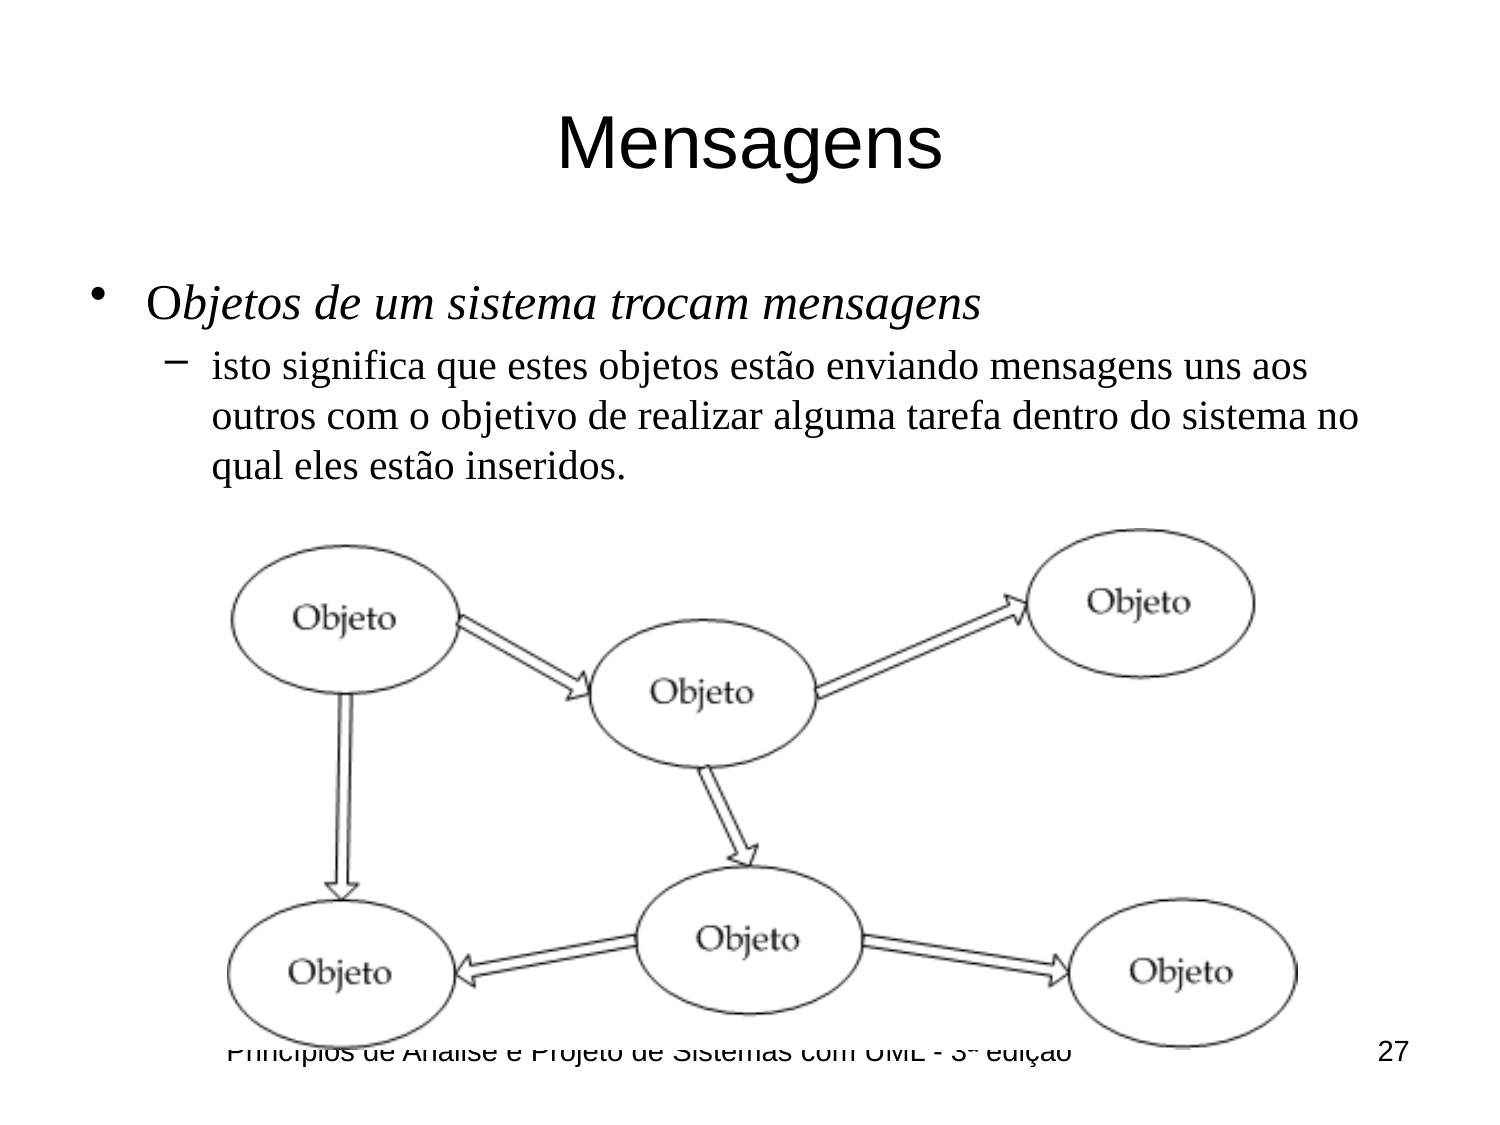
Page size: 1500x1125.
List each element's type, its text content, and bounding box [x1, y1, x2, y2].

slide_number 27 [1237, 1024, 1426, 1103]
text_box Objetos de um sistema trocam mensagens isto significa que estes objetos estão enviando mensagens uns aos outros com o objetivo de realizar alguma tarefa dentro do sistema no qual eles estão inseridos. [74, 262, 1425, 1005]
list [227, 527, 1298, 1051]
footer Princípios de Análise e Projeto de Sistemas com UML - 3ª edição [74, 1024, 1226, 1103]
title Mensagens [74, 44, 1426, 233]
